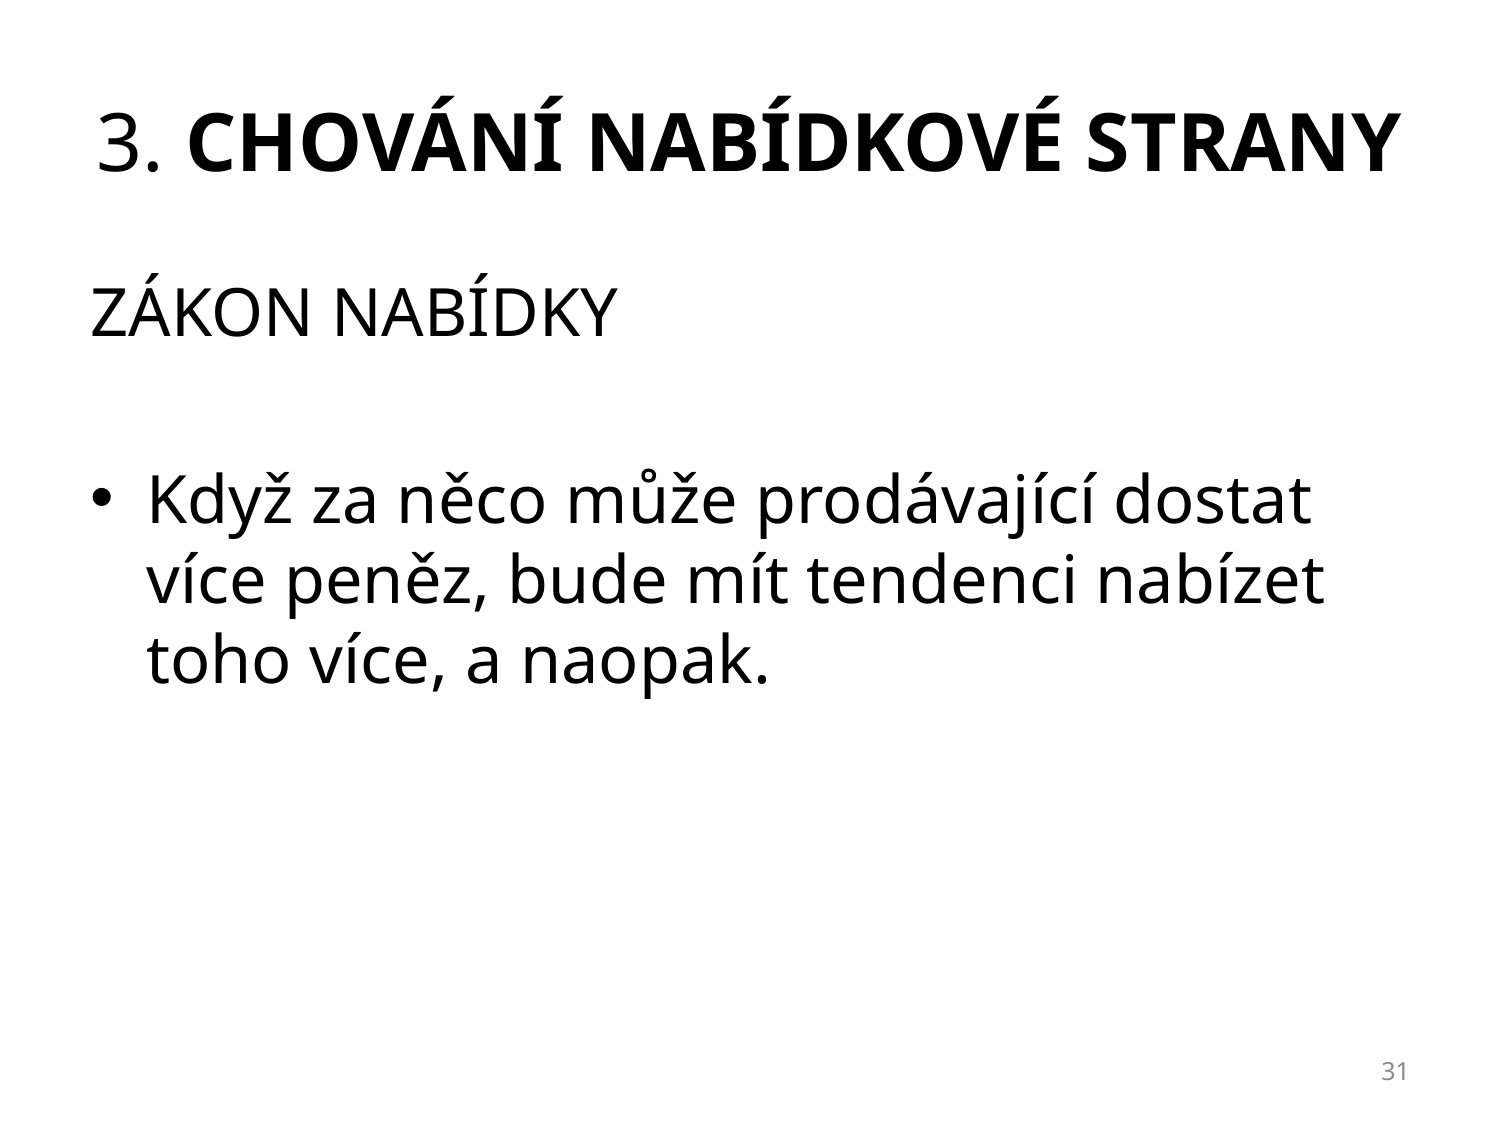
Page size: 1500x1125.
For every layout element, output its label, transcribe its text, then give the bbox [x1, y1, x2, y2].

slide_number 31 [1074, 1042, 1425, 1103]
title 3. chování NABÍDKOVÉ strany [75, 45, 1425, 233]
list ZÁKON NABÍDKY Když za něco může prodávající dostat více peněz, bude mít tendenci nabízet toho více, a naopak. [75, 262, 1425, 1005]
